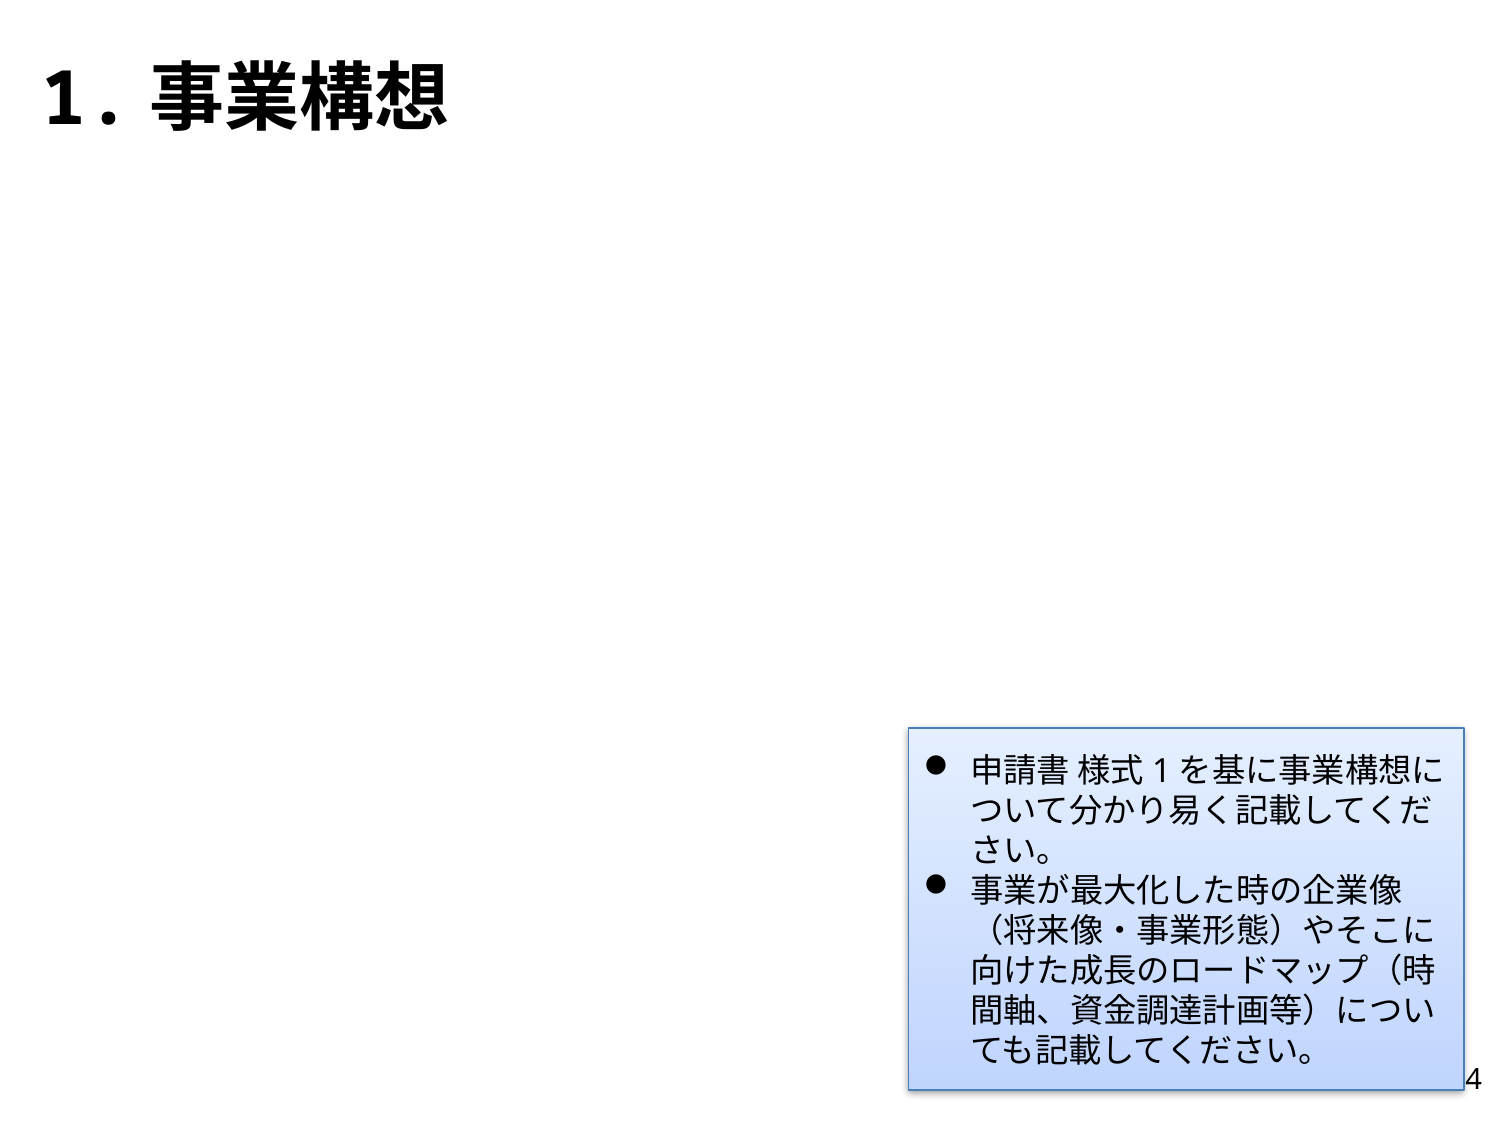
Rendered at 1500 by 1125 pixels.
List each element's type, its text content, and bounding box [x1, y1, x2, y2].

title 1.事業構想 [35, 11, 1465, 178]
slide_number 4 [1346, 1051, 1489, 1111]
text_box 申請書 様式1を基に事業構想について分かり易く記載してください。 事業が最大化した時の企業像（将来像・事業形態）やそこに向けた成長のロードマップ（時間軸、資金調達計画等）についても記載してください。 [908, 727, 1465, 1091]
